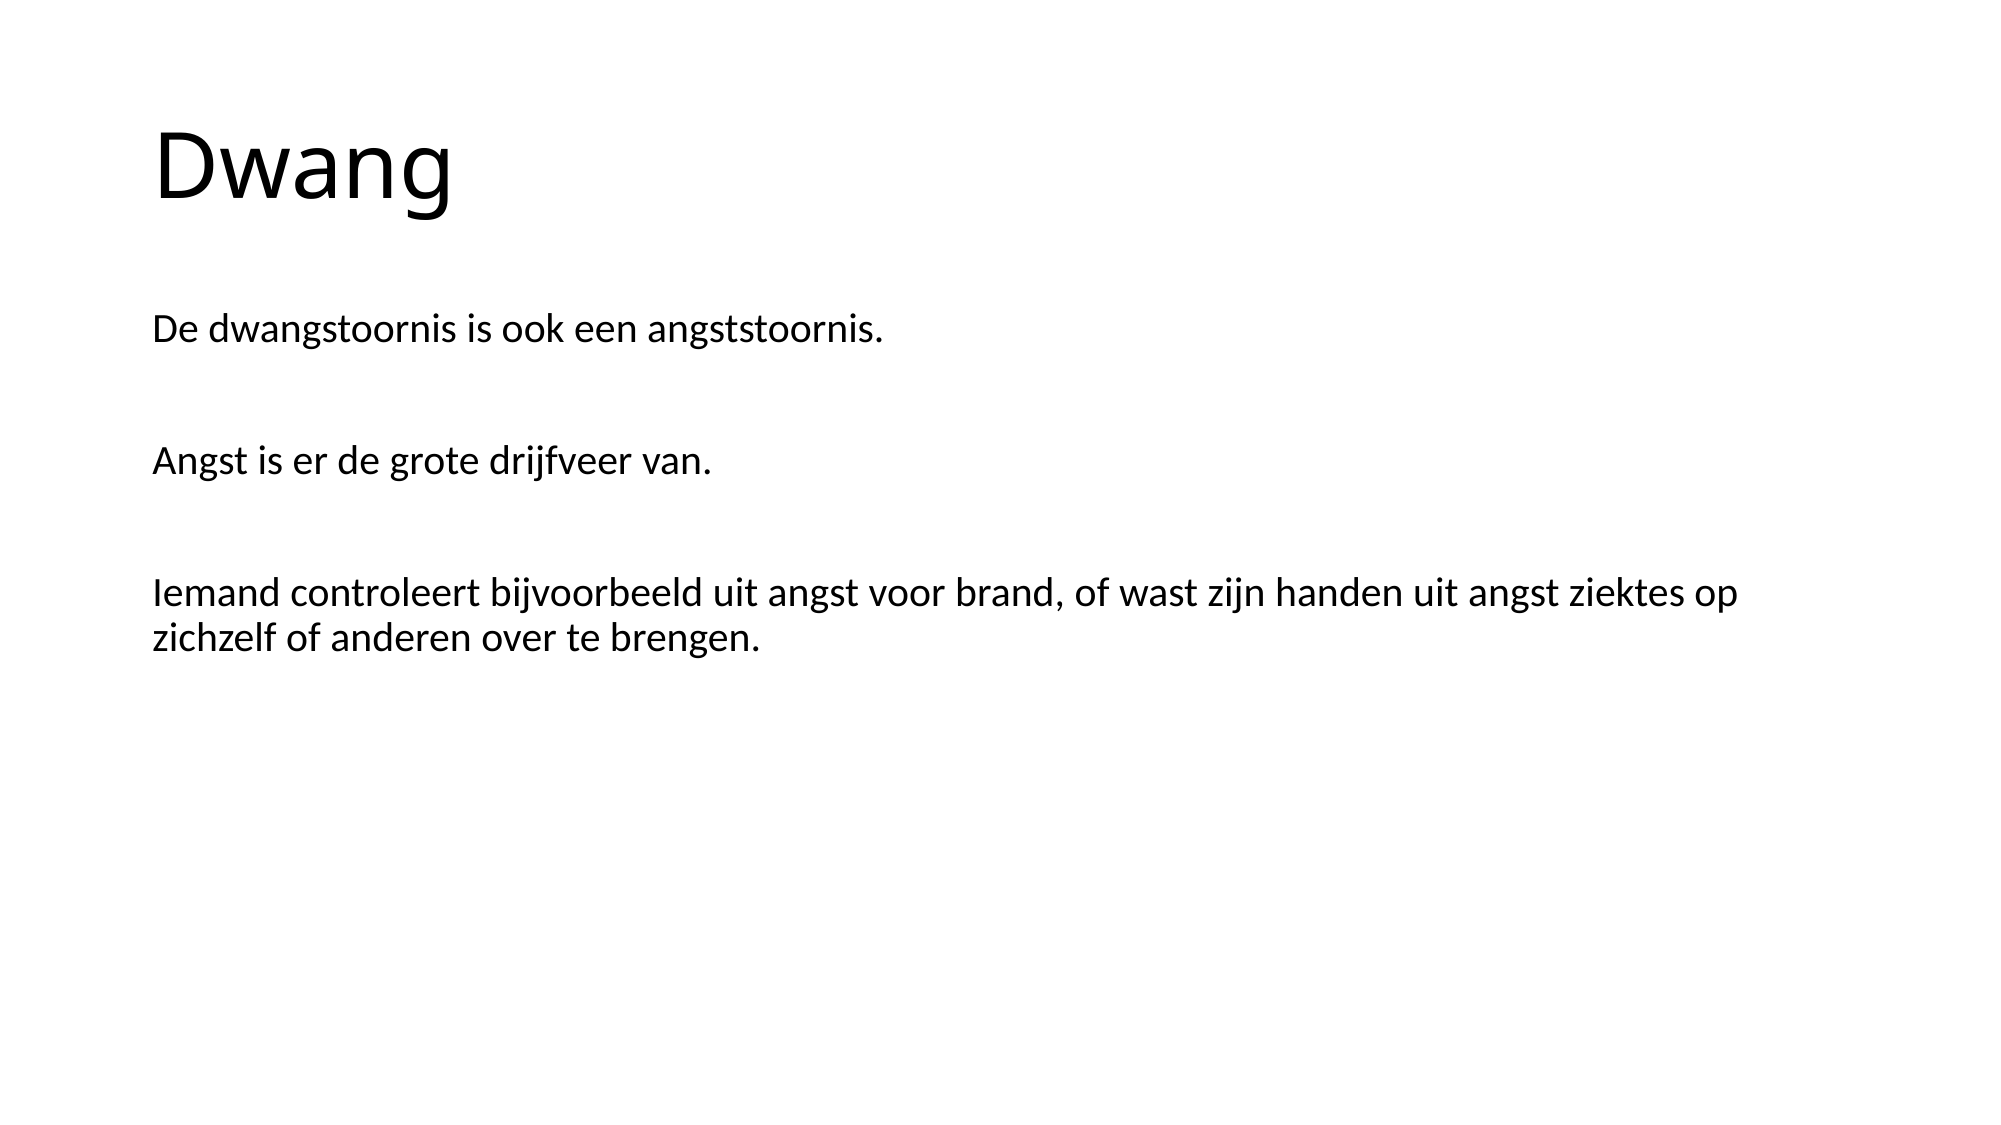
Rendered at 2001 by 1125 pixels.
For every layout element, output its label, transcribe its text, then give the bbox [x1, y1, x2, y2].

list De dwangstoornis is ook een angststoornis. Angst is er de grote drijfveer van. Iemand controleert bijvoorbeeld uit angst voor brand, of wast zijn handen uit angst ziektes op zichzelf of anderen over te brengen. [137, 299, 1863, 1014]
title Dwang [137, 59, 1863, 278]
